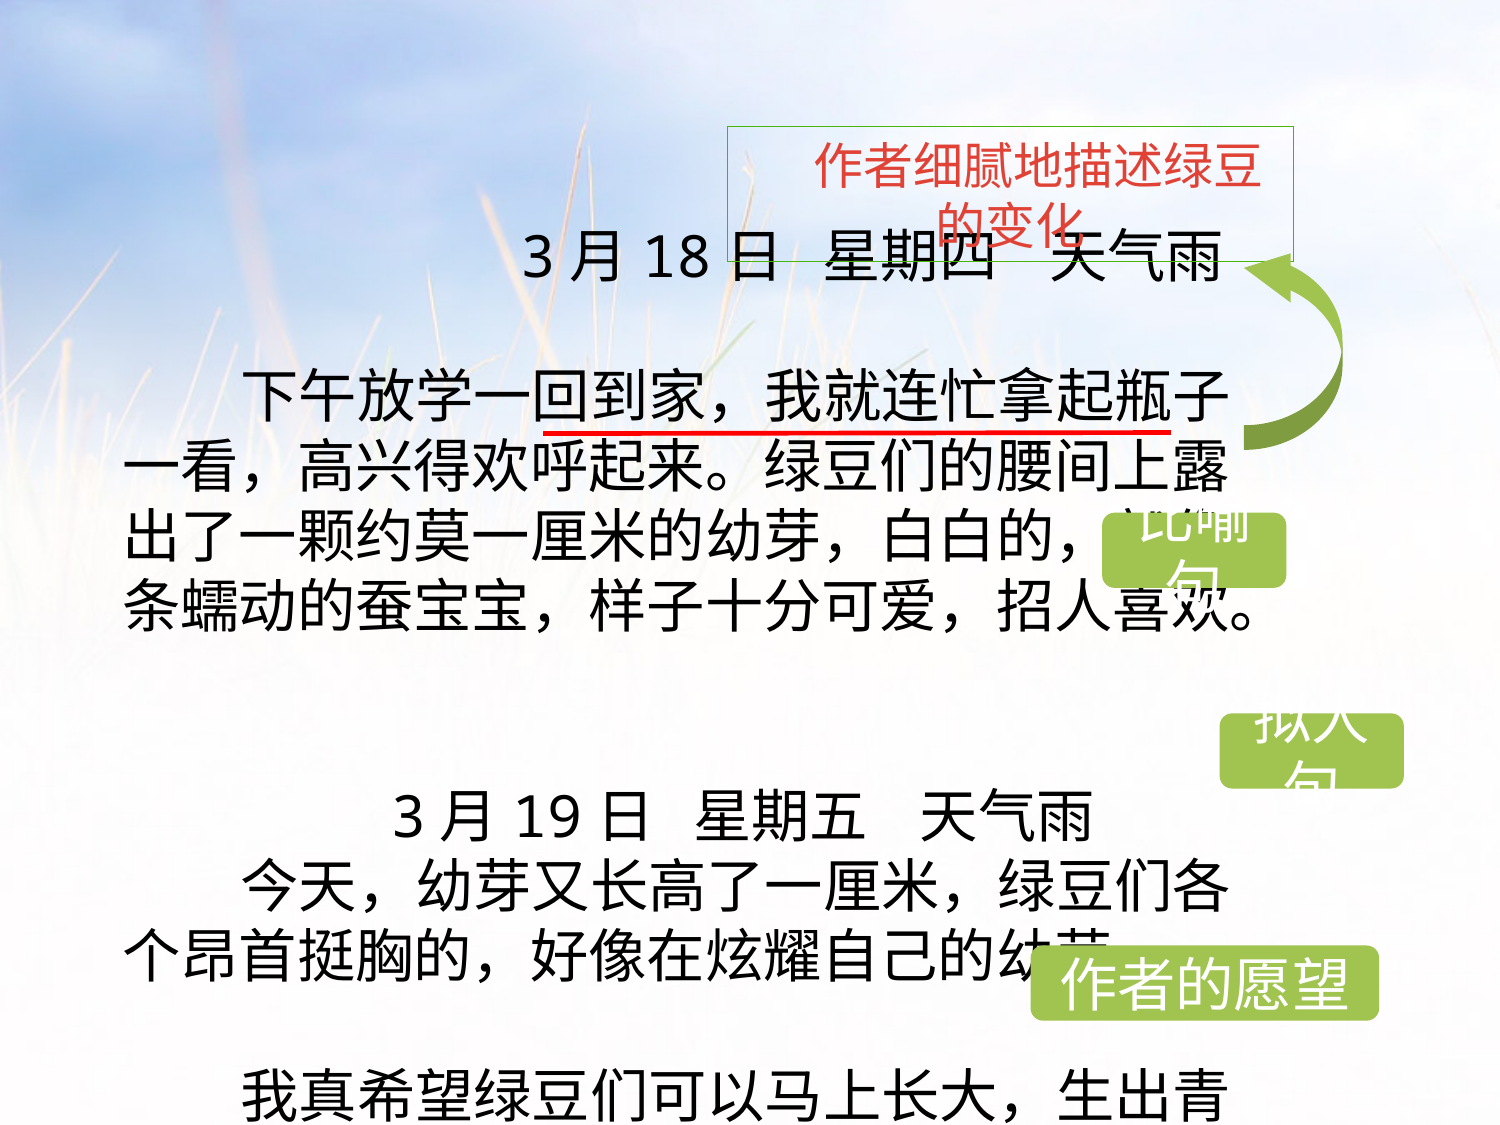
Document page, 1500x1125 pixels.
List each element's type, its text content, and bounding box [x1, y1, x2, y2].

picture [0, 0, 1500, 1125]
text_box [1241, 251, 1344, 451]
text_box 作者细腻地描述绿豆的变化 [727, 126, 1294, 262]
text_box 拟人句 [1218, 712, 1405, 790]
picture [1270, 290, 1340, 420]
text_box 比喻句 [1101, 511, 1288, 589]
text_box 3月18日 星期四 天气雨 下午放学一回到家，我就连忙拿起瓶子一看，高兴得欢呼起来。绿豆们的腰间上露出了一颗约莫一厘米的幼芽，白白的，就像条蠕动的蚕宝宝，样子十分可爱，招人喜欢。 3月19日 星期五 天气雨 今天，幼芽又长高了一厘米，绿豆们各个昂首挺胸的，好像在炫耀自己的幼芽。 我真希望绿豆们可以马上长大，生出青翠欲滴的叶子，开出美丽的小花，长出更多更可爱的小绿豆。 [107, 211, 1270, 1125]
text_box 作者的愿望 [1029, 944, 1381, 1022]
